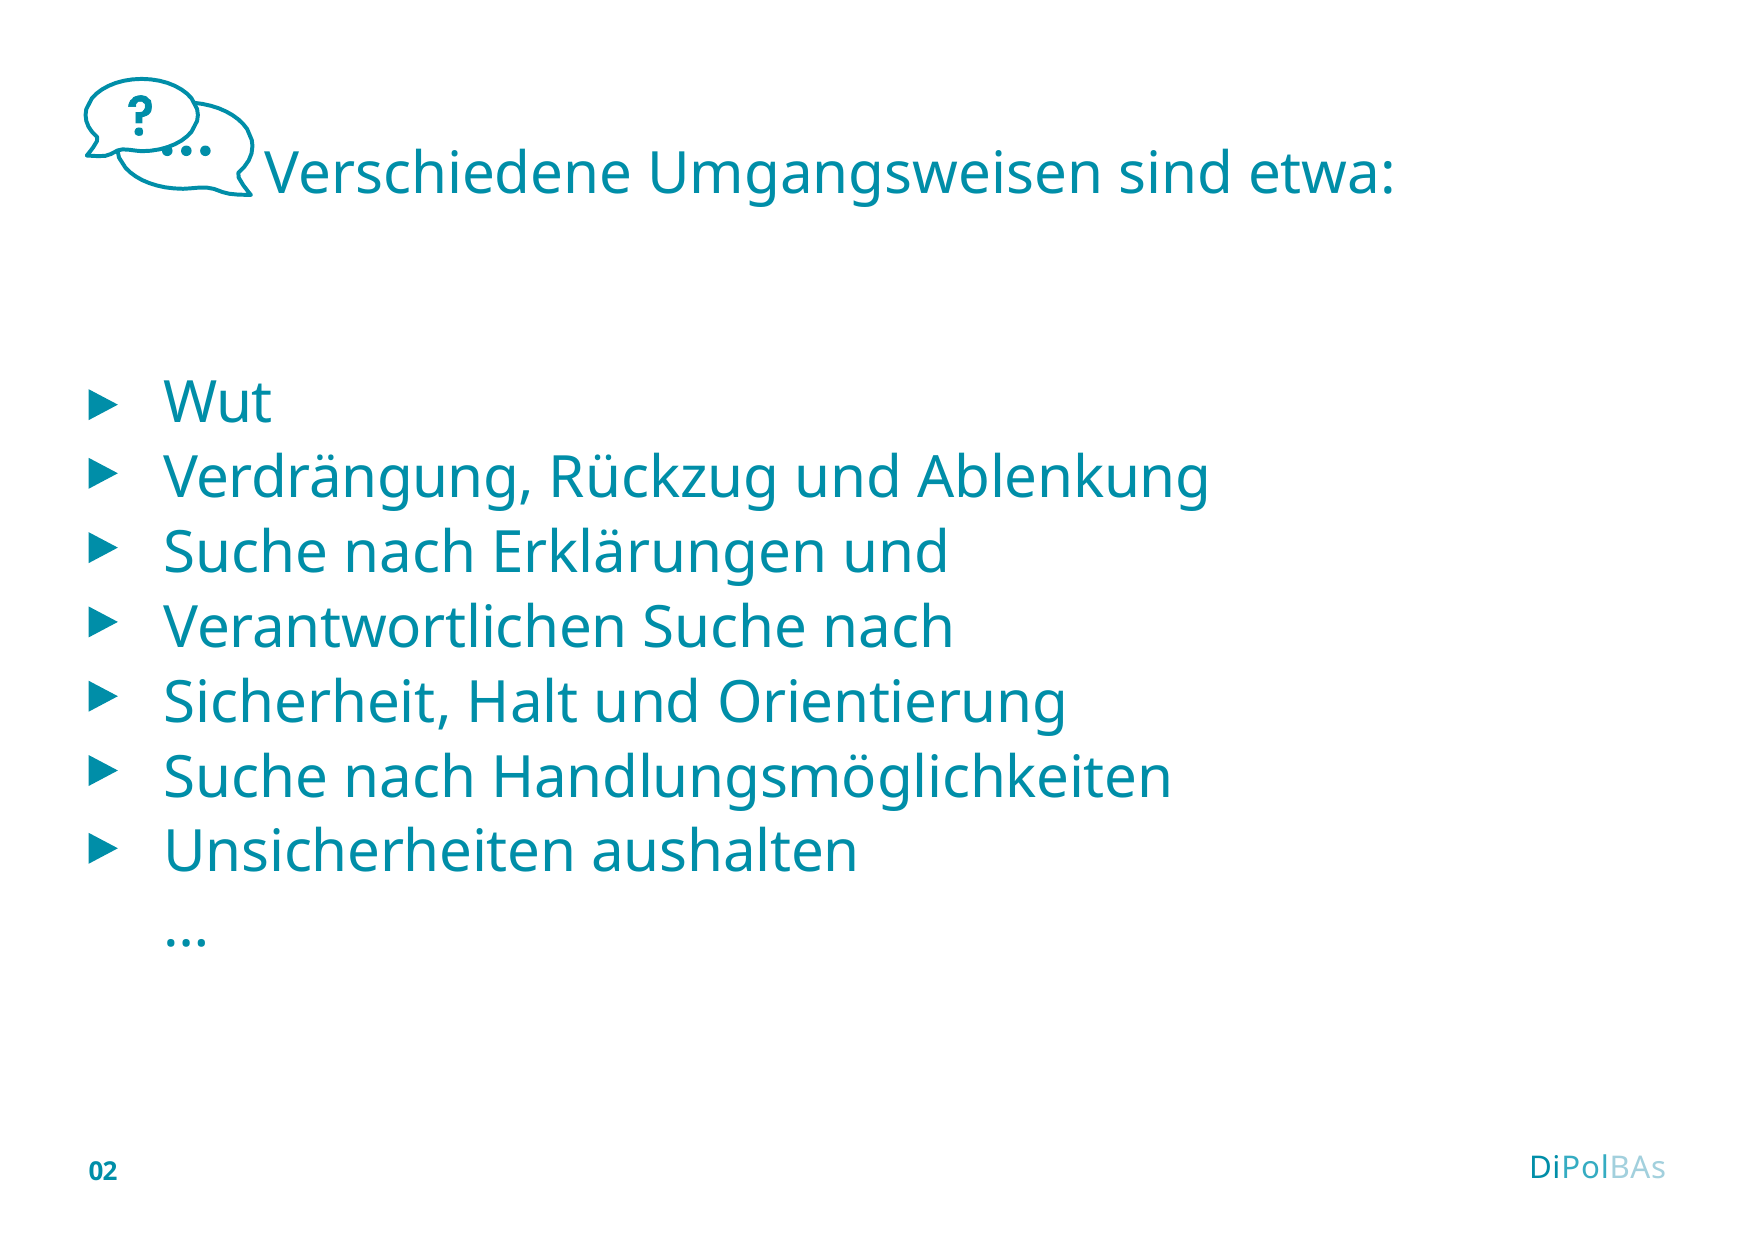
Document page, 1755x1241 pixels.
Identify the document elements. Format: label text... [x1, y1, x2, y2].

footer DiPolBAs [1527, 1147, 1669, 1241]
text_box [88, 755, 118, 787]
text_box [88, 389, 118, 421]
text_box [83, 76, 255, 198]
title Verschiedene Umgangsweisen sind etwa: [264, 135, 1582, 290]
text_box Wut Verdrängung, Rückzug und Ablenkung Suche nach Erklärungen und Verantwortlichen Suche nach Sicherheit, Halt und Orientierung Suche nach Handlungsmöglichkeiten Unsicherheiten aushalten … [80, 247, 1234, 959]
text_box [88, 832, 118, 864]
text_box [88, 680, 118, 712]
text_box [88, 606, 118, 638]
text_box [88, 457, 118, 489]
text_box 02 [86, 1150, 123, 1187]
text_box [88, 532, 118, 564]
